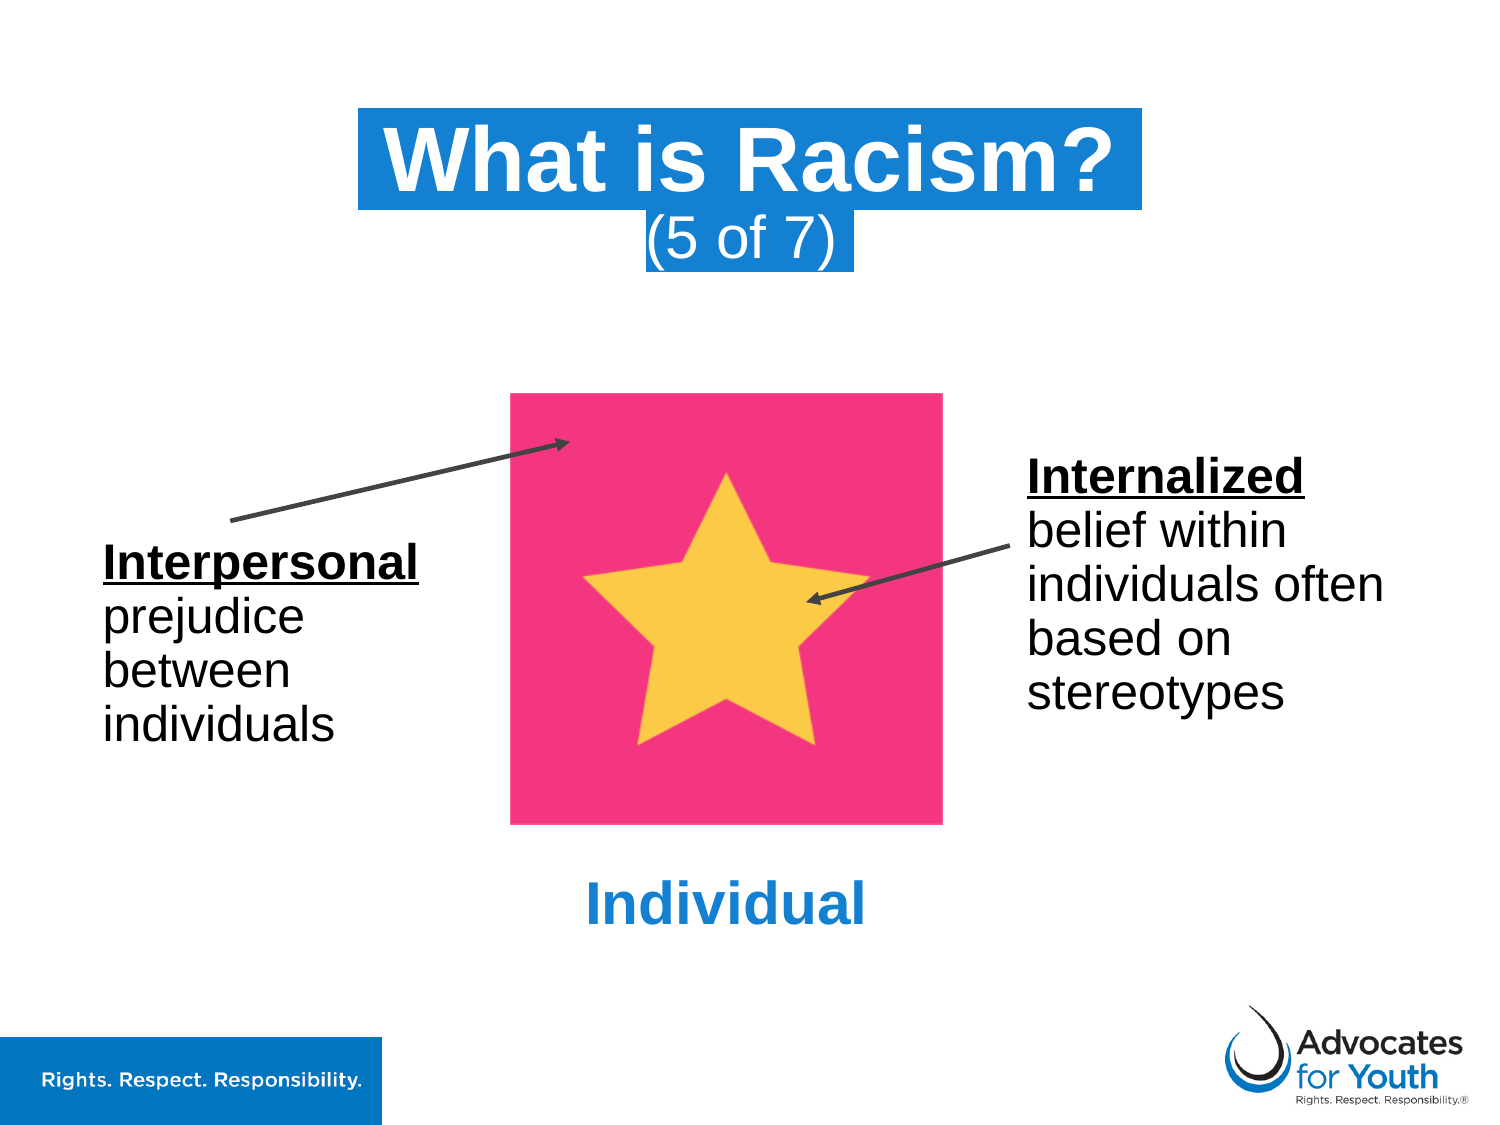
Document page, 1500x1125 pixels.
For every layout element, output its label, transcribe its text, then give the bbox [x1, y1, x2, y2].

text_box Individual [527, 857, 926, 953]
picture [510, 392, 943, 826]
picture [0, 1037, 382, 1125]
list Internalized belief within individuals often based on stereotypes [1011, 442, 1419, 882]
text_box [805, 545, 1011, 603]
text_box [230, 441, 571, 522]
text_box Interpersonal prejudice between individuals [87, 520, 505, 767]
title What is Racism? (5 of 7) [112, 99, 1388, 288]
picture [1200, 990, 1500, 1125]
